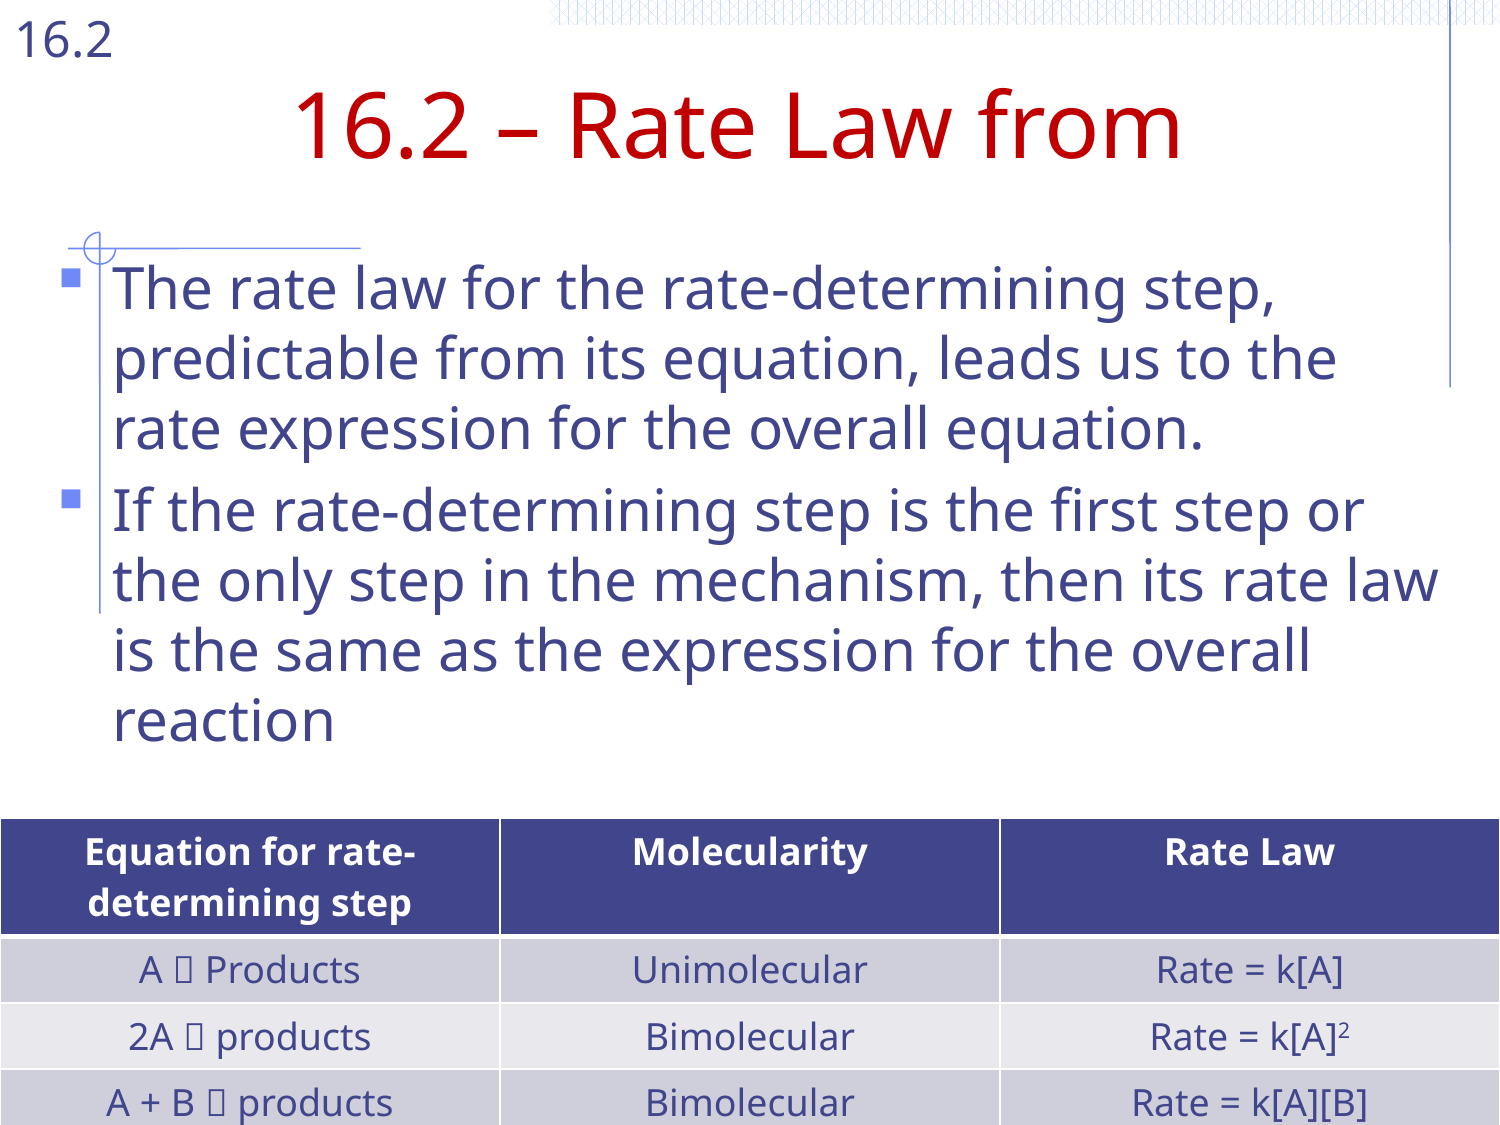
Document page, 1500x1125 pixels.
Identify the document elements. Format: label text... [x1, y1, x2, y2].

table_cell Rate = k[A] [1001, 939, 1499, 1002]
table_cell Unimolecular [501, 939, 999, 1002]
table_cell Rate = k[A][B] [1001, 1070, 1499, 1125]
table_header Equation for rate-determining step [1, 819, 499, 934]
list The rate law for the rate-determining step, predictable from its equation, leads us to the rate expression for the overall equation. If the rate-determining step is the first step or the only step in the mechanism, then its rate law is the same as the expression for the overall reaction [41, 243, 1471, 818]
table_cell A + B  products [1, 1070, 499, 1125]
table_cell 2A  products [1, 1004, 499, 1068]
table_cell Rate = k[A]2 [1001, 1004, 1499, 1068]
table_header Rate Law [1001, 819, 1499, 934]
table_cell Bimolecular [501, 1004, 999, 1068]
table_cell Bimolecular [501, 1070, 999, 1125]
title 16.2 – Rate Law from [17, 49, 1483, 185]
table_cell A  Products [1, 939, 499, 1002]
table_header Molecularity [501, 819, 999, 934]
